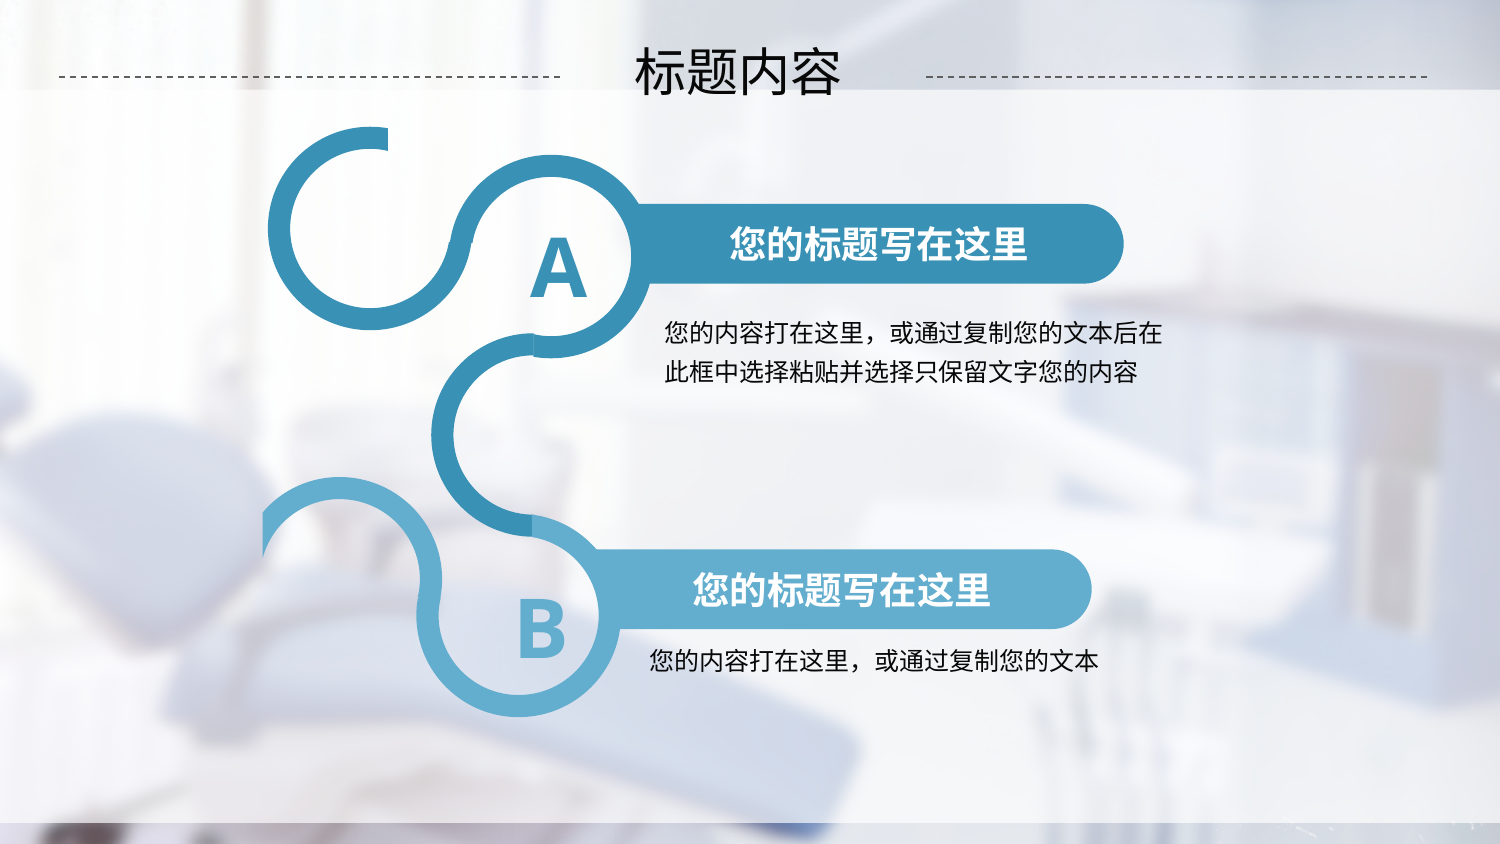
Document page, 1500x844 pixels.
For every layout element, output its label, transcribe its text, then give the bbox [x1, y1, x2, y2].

text_box [262, 477, 443, 603]
picture [0, 823, 1500, 844]
text_box A [515, 206, 591, 322]
picture [0, 0, 1500, 89]
text_box 您的标题写在这里 [634, 203, 1124, 284]
text_box [267, 126, 472, 331]
text_box B [498, 568, 573, 683]
text_box [450, 154, 650, 359]
text_box [431, 333, 534, 537]
text_box 您的标题写在这里 [593, 549, 1092, 630]
text_box [416, 514, 620, 718]
text_box 您的内容打在这里，或通过复制您的文本后在此框中选择粘贴并选择只保留文字您的内容 [649, 301, 1198, 395]
text_box 标题内容 [608, 32, 868, 110]
text_box 您的内容打在这里，或通过复制您的文本 [634, 629, 1224, 683]
